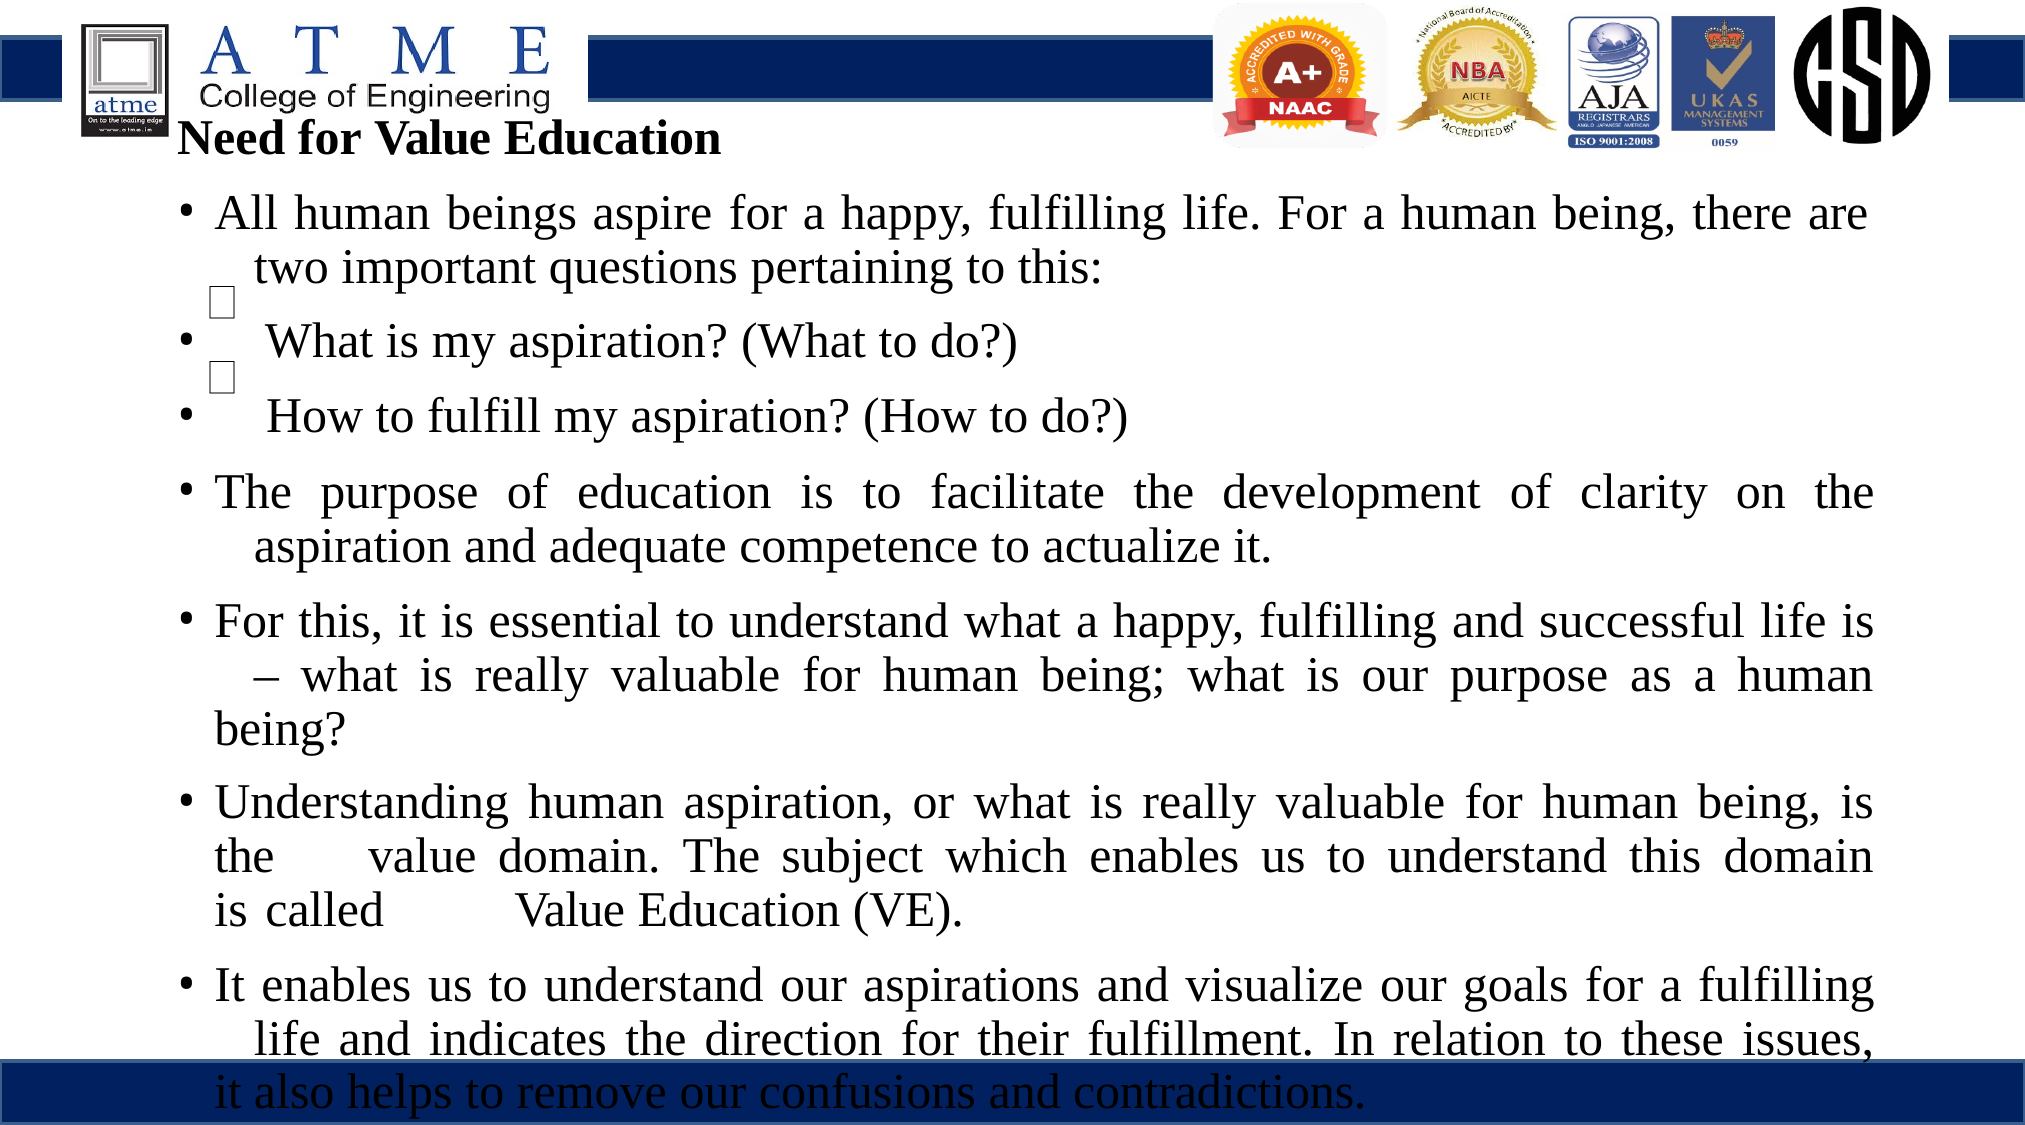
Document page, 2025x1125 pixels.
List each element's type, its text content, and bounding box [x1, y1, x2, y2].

picture [202, 272, 281, 329]
picture [1212, 0, 1949, 150]
picture [62, 0, 588, 157]
picture [202, 347, 281, 404]
text_box Need for Value Education All human beings aspire for a happy, fulfilling life. For a human being, there are two important questions pertaining to this: What is my aspiration? (What to do?) How to fulfill my aspiration? (How to do?) The purpose of education is to facilitate the development of clarity on the aspiration and adequate competence to actualize it. For this, it is essential to understand what a happy, fulfilling and successful life is – what is really valuable for human being; what is our purpose as a human being? Understanding human aspiration, or what is really valuable for human being, is the value domain. The subject which enables us to understand this domain is called Value Education (VE). It enables us to understand our aspirations and visualize our goals for a fulfilling life and indicates the direction for their fulfillment. In relation to these issues, it also helps to remove our confusions and contradictions. [174, 87, 1875, 1120]
